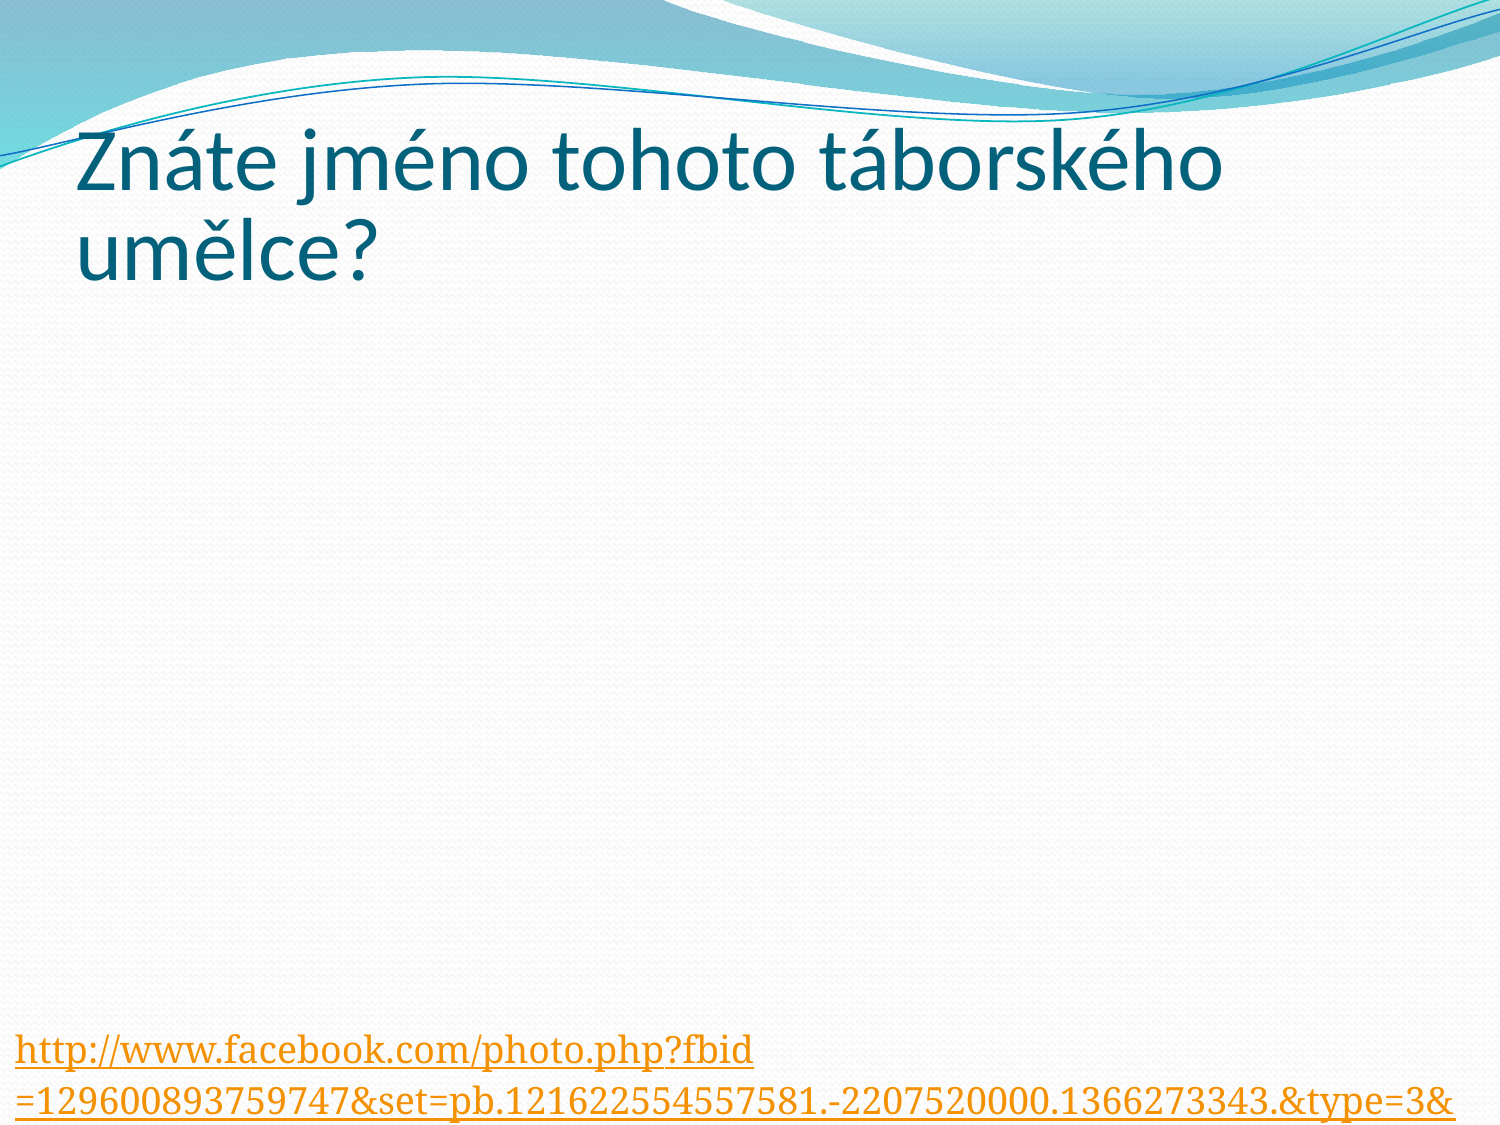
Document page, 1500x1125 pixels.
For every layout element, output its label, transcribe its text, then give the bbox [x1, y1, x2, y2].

text_box http://www.facebook.com/photo.php?fbid=129600893759747&set=pb.121622554557581.-2207520000.1366273343.&type=3&theater [0, 1018, 1500, 1125]
title Znáte jméno tohoto táborského umělce? [75, 115, 1425, 303]
